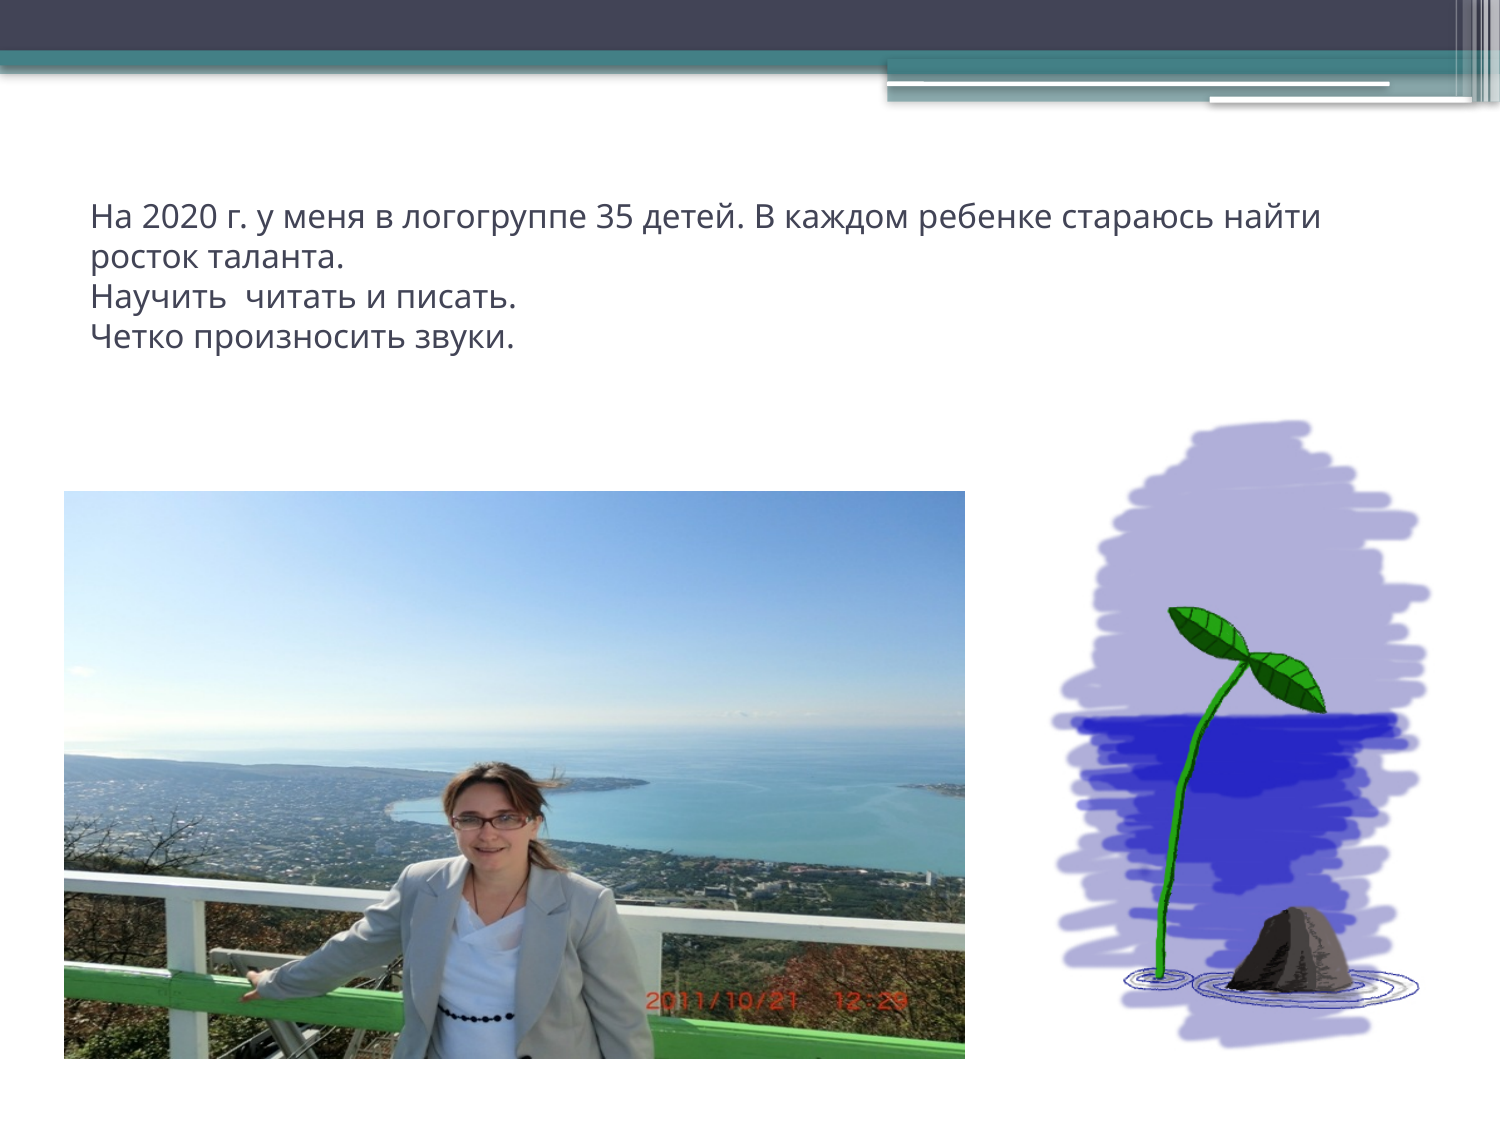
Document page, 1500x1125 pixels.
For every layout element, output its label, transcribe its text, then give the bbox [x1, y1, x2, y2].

title На 2020 г. у меня в логогруппе 35 детей. В каждом ребенке стараюсь найти росток таланта. Научить читать и писать. Четко произносить звуки. [75, 187, 1425, 363]
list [1035, 382, 1500, 1125]
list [64, 491, 965, 1059]
